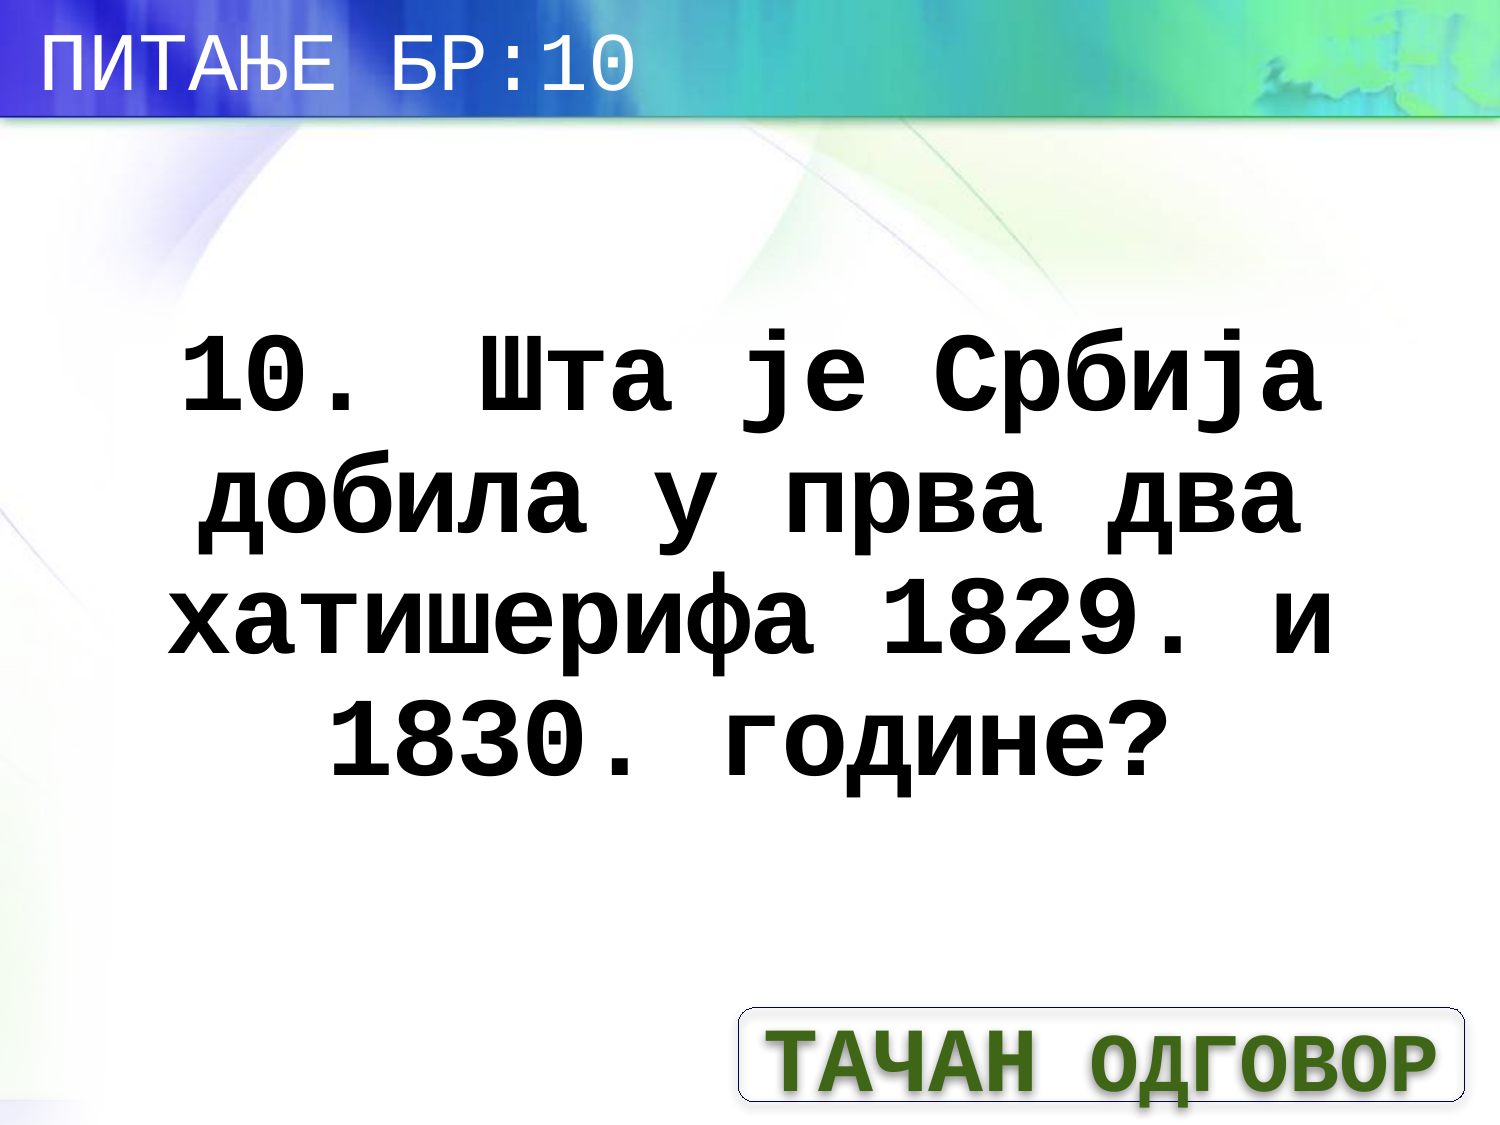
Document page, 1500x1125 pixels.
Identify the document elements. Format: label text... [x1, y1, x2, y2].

picture [0, 0, 1500, 1125]
text_box ТАЧАН ОДГОВОР [738, 1007, 1465, 1102]
text_box ПИТАЊЕ БР:10 [23, 0, 692, 115]
title 10. Шта је Србија добила у прва два хатишерифа 1829. и 1830. године? [105, 152, 1395, 961]
